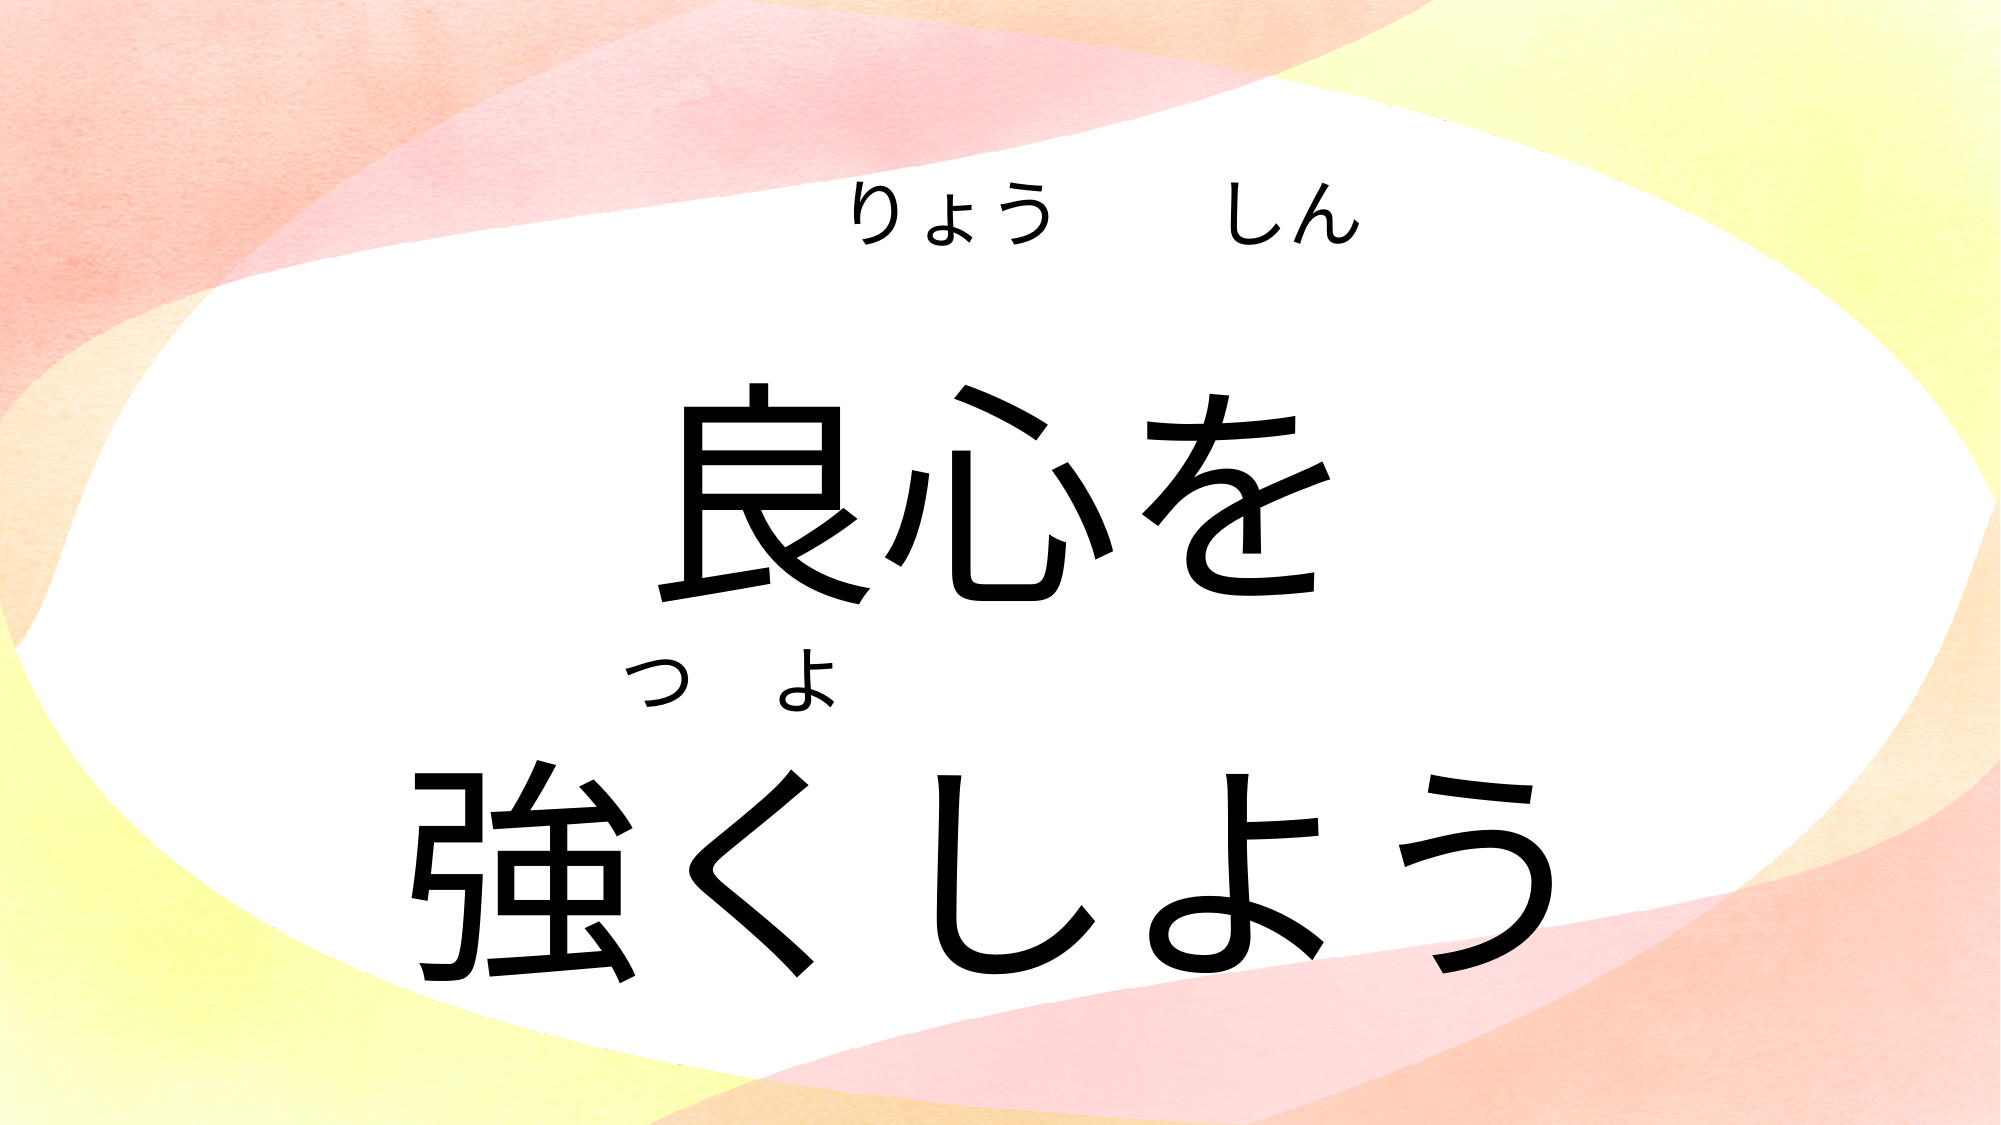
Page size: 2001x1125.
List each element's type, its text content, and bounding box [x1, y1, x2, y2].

text_box りょう しん 良心を つ よ 強くしよう [380, 158, 1620, 1019]
picture [0, 0, 2001, 1125]
